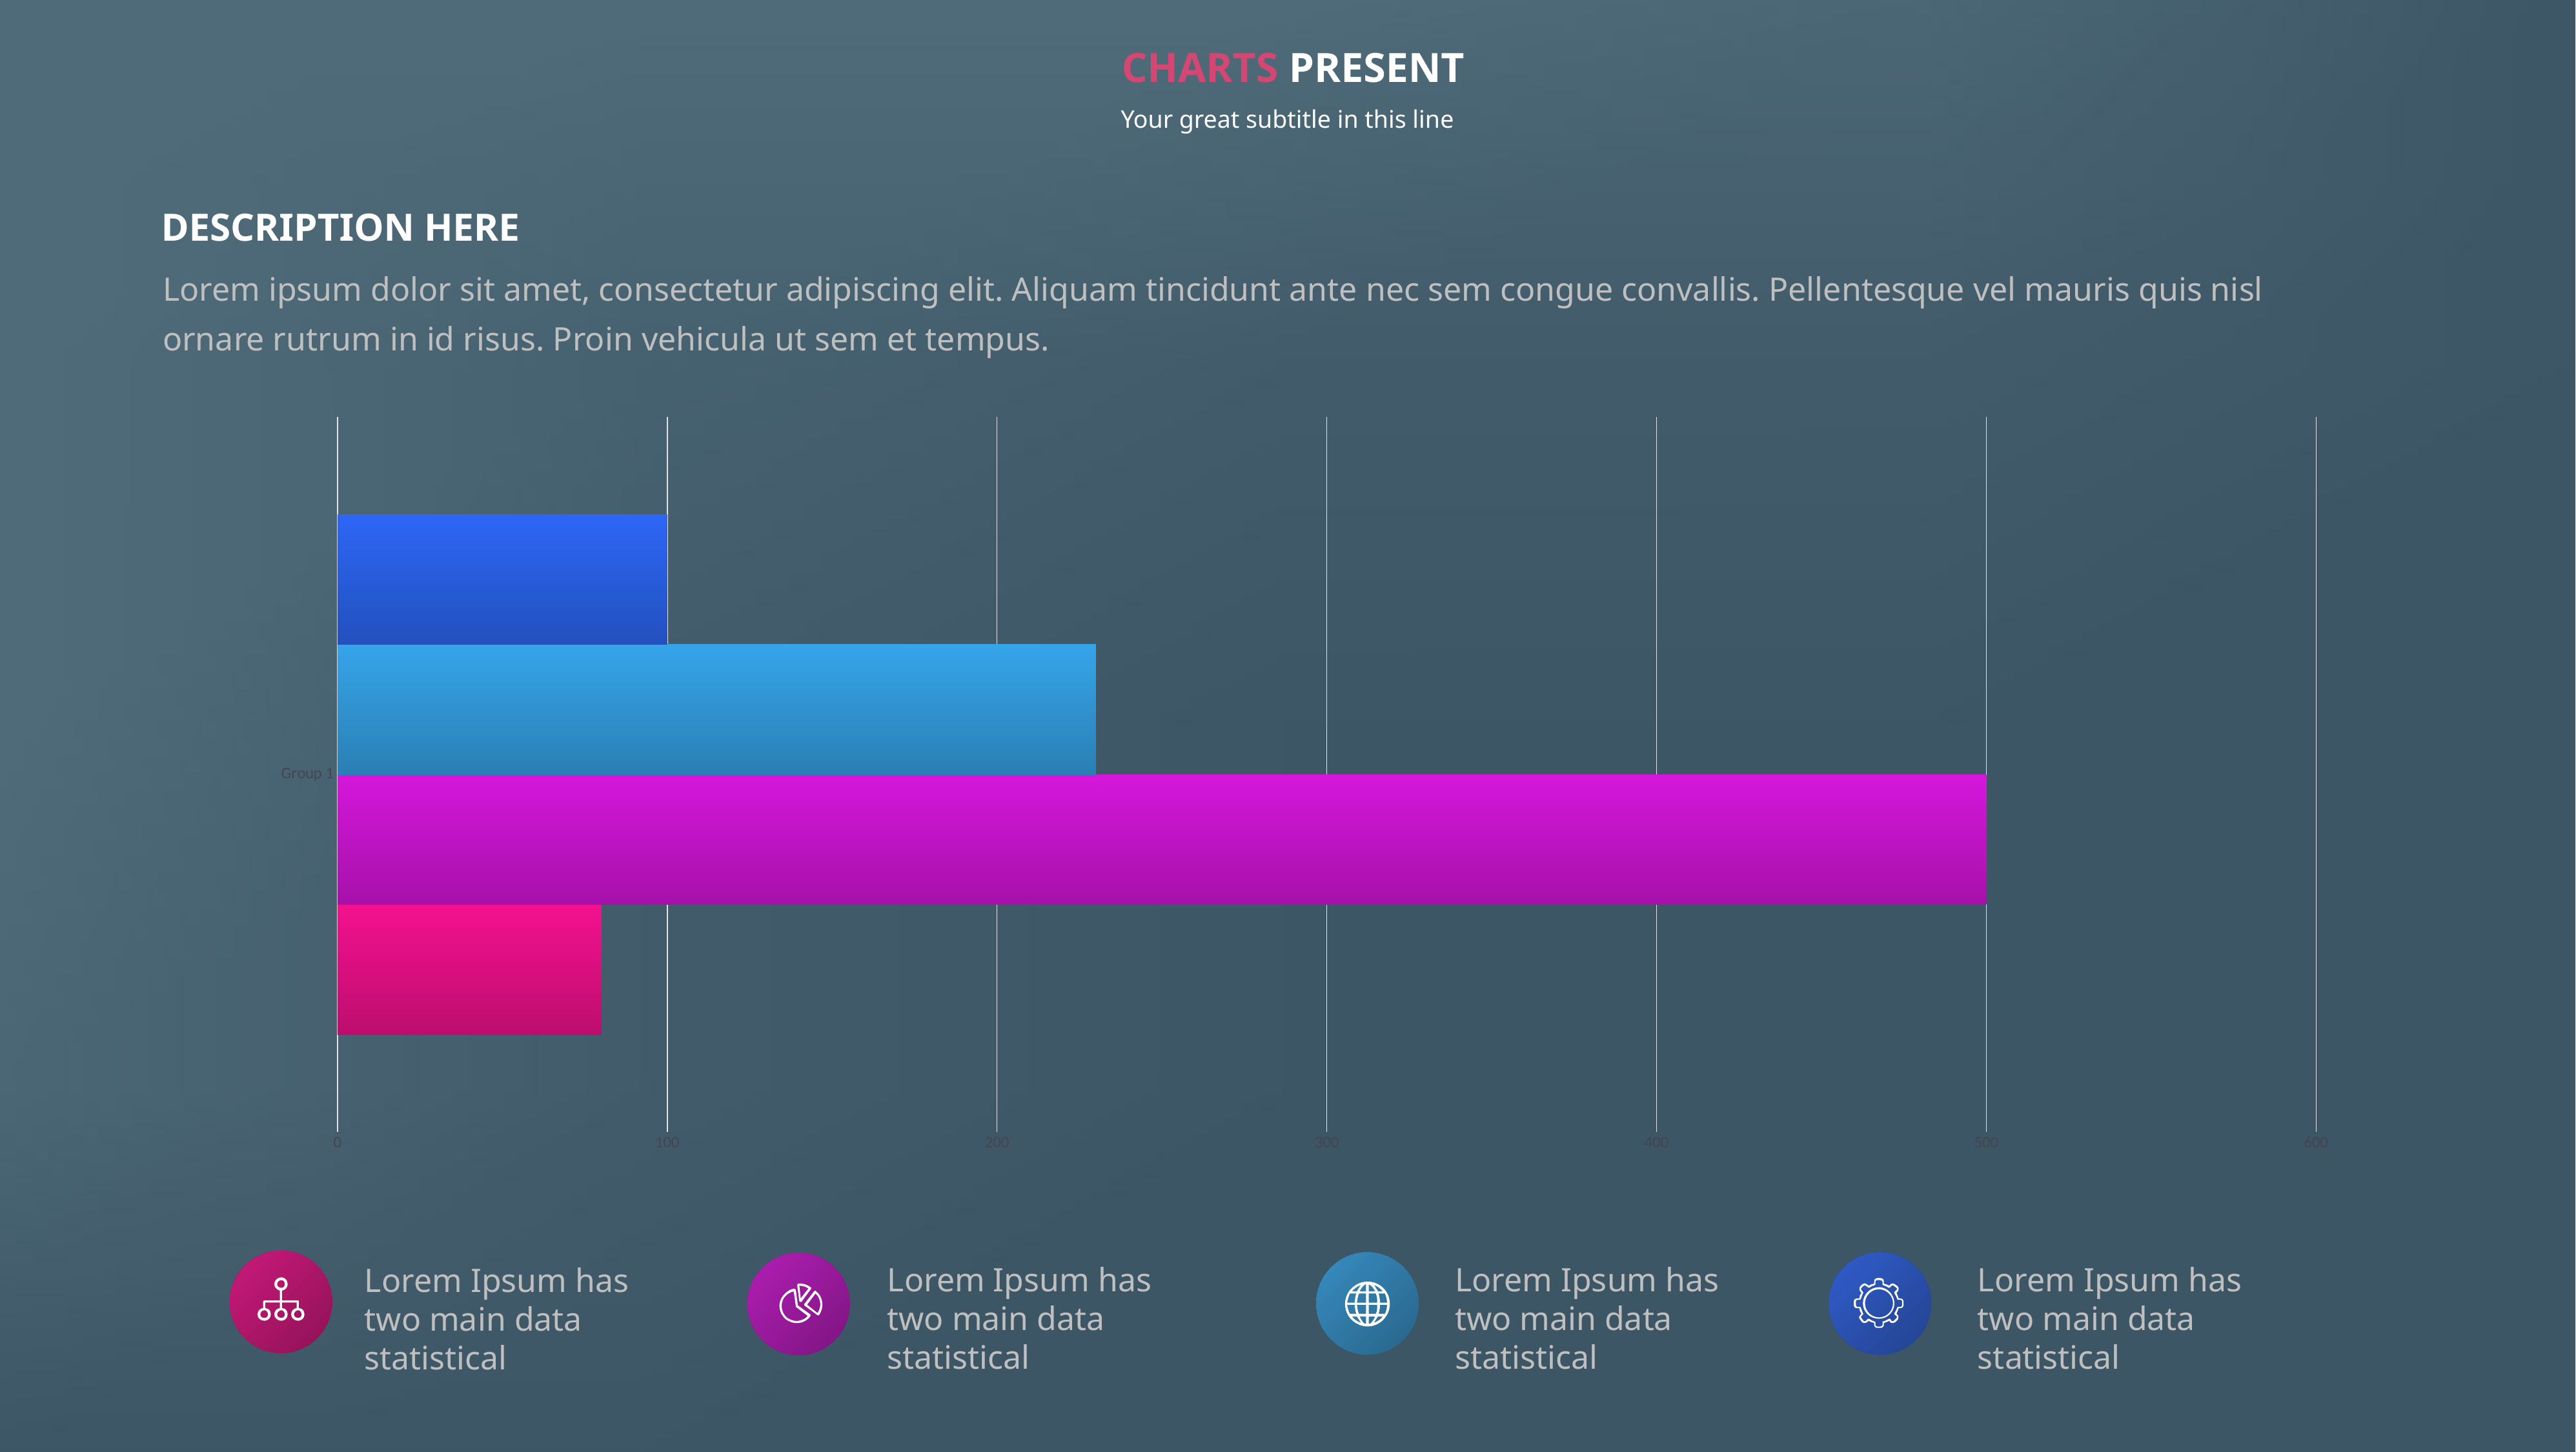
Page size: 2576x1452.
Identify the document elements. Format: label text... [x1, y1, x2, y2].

chart [206, 401, 2369, 1208]
text_box Lorem Ipsum has two main data statistical [341, 1248, 716, 1388]
text_box Lorem Ipsum has two main data statistical [864, 1247, 1239, 1387]
picture [0, 0, 2576, 1452]
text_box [136, 193, 2377, 372]
text_box Lorem Ipsum has two main data statistical [1432, 1247, 1806, 1387]
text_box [747, 1253, 850, 1356]
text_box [1316, 1252, 1419, 1355]
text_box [1829, 1252, 1932, 1355]
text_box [229, 1250, 332, 1353]
text_box Lorem Ipsum has two main data statistical [1954, 1247, 2329, 1387]
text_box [803, 32, 1783, 146]
